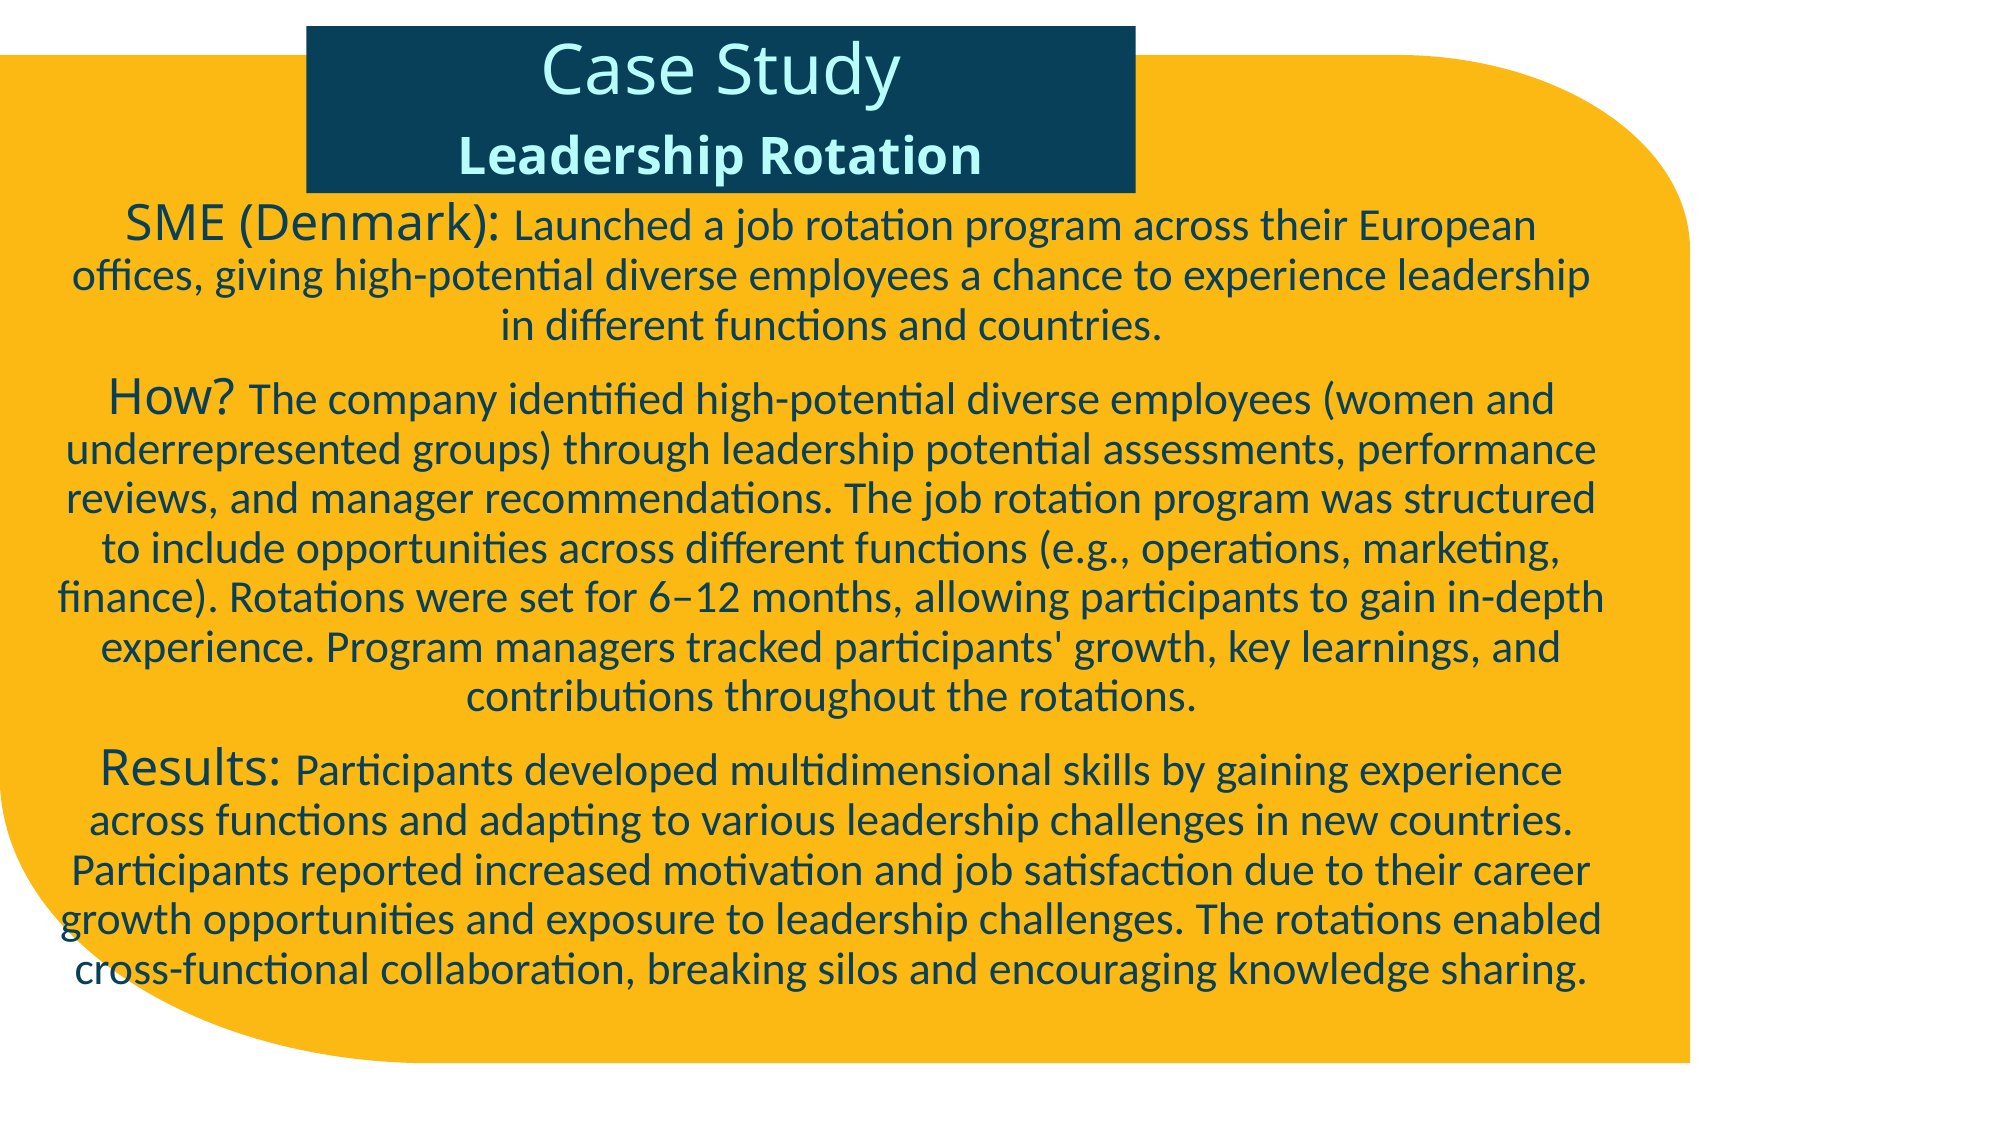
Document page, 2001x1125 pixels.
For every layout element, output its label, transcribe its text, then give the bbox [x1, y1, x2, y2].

text_box SME (Denmark): Launched a job rotation program across their European offices, giving high-potential diverse employees a chance to experience leadership in different functions and countries. How? The company identified high-potential diverse employees (women and underrepresented groups) through leadership potential assessments, performance reviews, and manager recommendations. The job rotation program was structured to include opportunities across different functions (e.g., operations, marketing, finance). Rotations were set for 6–12 months, allowing participants to gain in-depth experience. Program managers tracked participants' growth, key learnings, and contributions throughout the rotations. Results: Participants developed multidimensional skills by gaining experience across functions and adapting to various leadership challenges in new countries. Participants reported increased motivation and job satisfaction due to their career growth opportunities and exposure to leadership challenges. The rotations enabled cross-functional collaboration, breaking silos and encouraging knowledge sharing. [41, 379, 1623, 812]
text_box Case Study Leadership Rotation [306, 26, 1136, 194]
